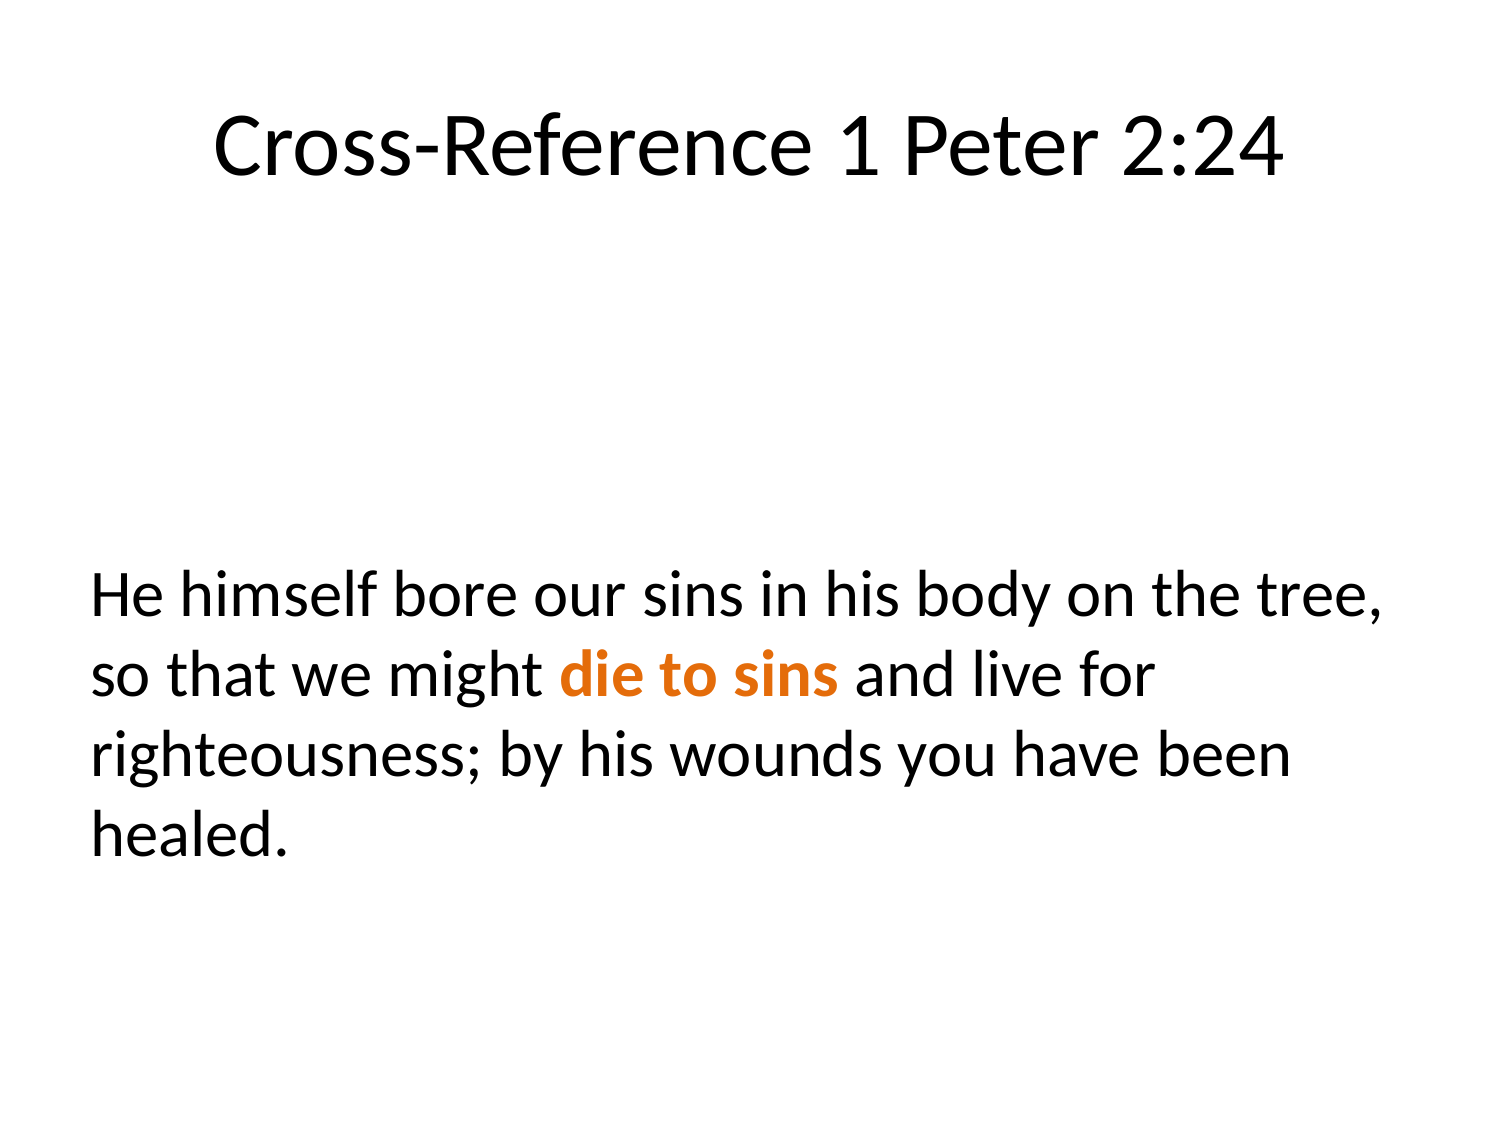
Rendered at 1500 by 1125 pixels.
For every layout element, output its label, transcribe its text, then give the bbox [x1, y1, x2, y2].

list He himself bore our sins in his body on the tree, so that we might die to sins and live for righteousness; by his wounds you have been healed. [75, 262, 1425, 1005]
title Cross-Reference 1 Peter 2:24 [75, 45, 1425, 233]
